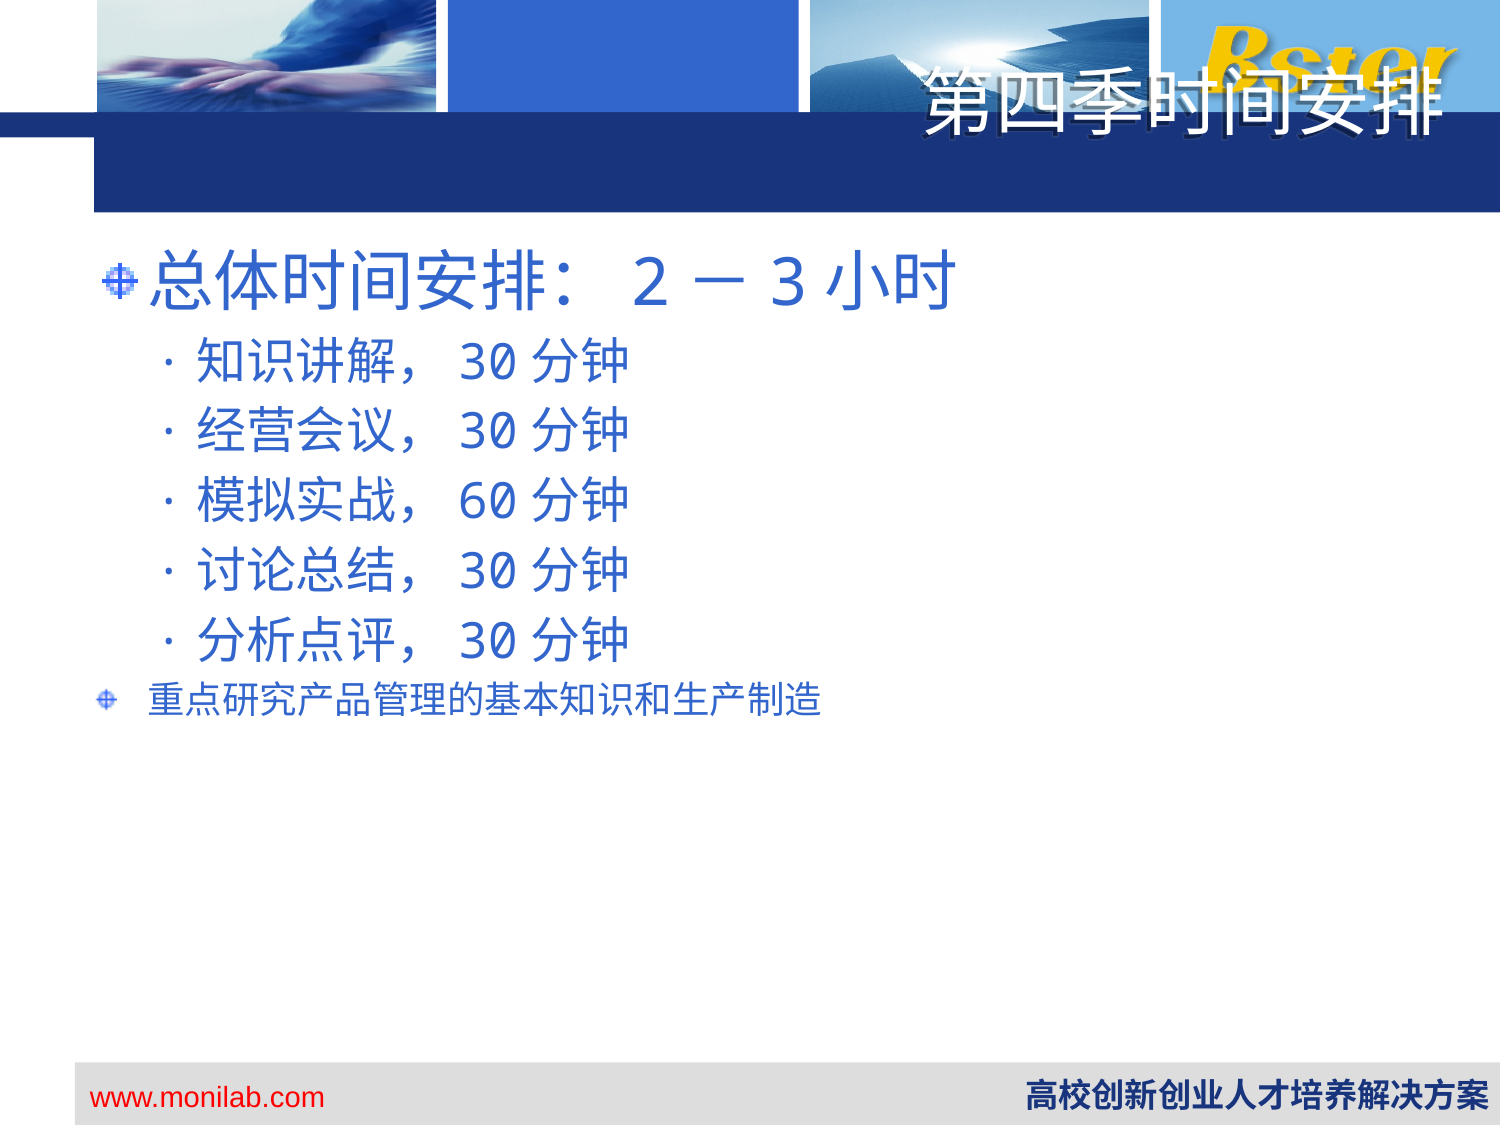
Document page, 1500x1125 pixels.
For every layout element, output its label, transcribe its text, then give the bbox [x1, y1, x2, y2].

picture [90, 685, 117, 713]
picture [810, 0, 1150, 50]
picture [97, 0, 437, 112]
picture [1199, 26, 1458, 50]
text_box 第四季时间安排 [351, 50, 1477, 150]
text_box 总体时间安排：2－3小时 ·知识讲解，30分钟 ·经营会议，30分钟 ·模拟实战，60分钟 ·讨论总结，30分钟 ·分析点评，30分钟 重点研究产品管理的基本知识和生产制造 [64, 231, 1446, 891]
picture [90, 255, 138, 303]
